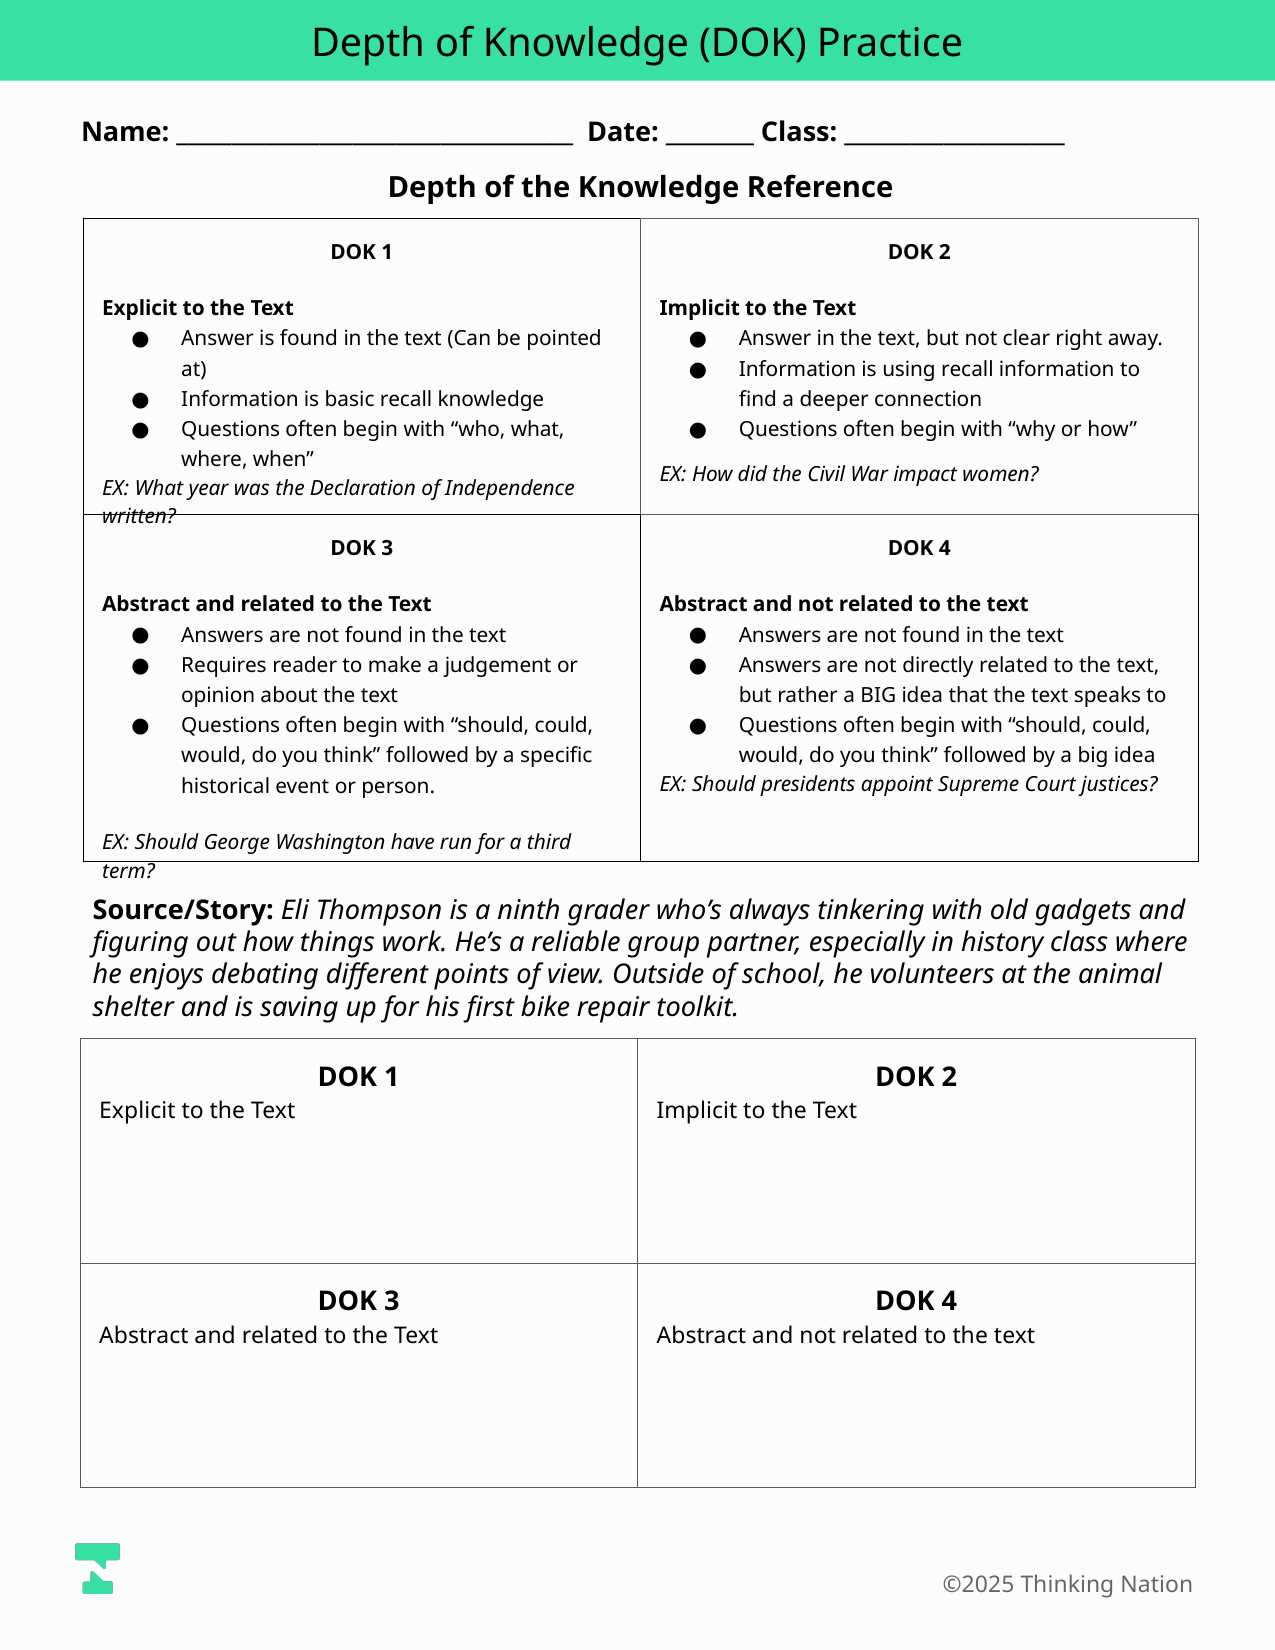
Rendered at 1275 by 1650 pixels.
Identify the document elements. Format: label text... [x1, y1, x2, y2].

text_box Depth of Knowledge (DOK) Practice [0, 0, 1275, 81]
table_header DOK 2 Implicit to the Text Answer in the text, but not clear right away. Information is using recall information to find a deeper connection Questions often begin with “why or how” EX: How did the Civil War impact women? [641, 219, 1198, 514]
text_box ©2025 Thinking Nation [907, 1553, 1210, 1605]
table_cell DOK 4 Abstract and not related to the text [638, 1264, 1195, 1487]
table_header DOK 2 Implicit to the Text [638, 1039, 1195, 1263]
picture [62, 1533, 133, 1604]
table_cell DOK 3 Abstract and related to the Text [81, 1264, 637, 1487]
text_box Source/Story: Eli Thompson is a ninth grader who’s always tinkering with old gadgets and figuring out how things work. He’s a reliable group partner, especially in history class where he enjoys debating different points of view. Outside of school, he volunteers at the animal shelter and is saving up for his first bike repair toolkit. [77, 876, 1204, 1037]
text_box Name: ____________________________________ Date: ________ Class: ____________________ [65, 98, 1216, 161]
table_header DOK 1 Explicit to the Text Answer is found in the text (Can be pointed at) Information is basic recall knowledge Questions often begin with “who, what, where, when” EX: What year was the Declaration of Independence written? [84, 219, 640, 514]
text_box Depth of the Knowledge Reference [77, 161, 1204, 219]
table_cell DOK 3 Abstract and related to the Text Answers are not found in the text Requires reader to make a judgement or opinion about the text Questions often begin with “should, could, would, do you think” followed by a specific historical event or person. EX: Should George Washington have run for a third term? [84, 515, 640, 861]
table_cell DOK 4 Abstract and not related to the text Answers are not found in the text Answers are not directly related to the text, but rather a BIG idea that the text speaks to Questions often begin with “should, could, would, do you think” followed by a big idea EX: Should presidents appoint Supreme Court justices? [641, 515, 1198, 861]
table_header DOK 1 Explicit to the Text [81, 1039, 637, 1263]
